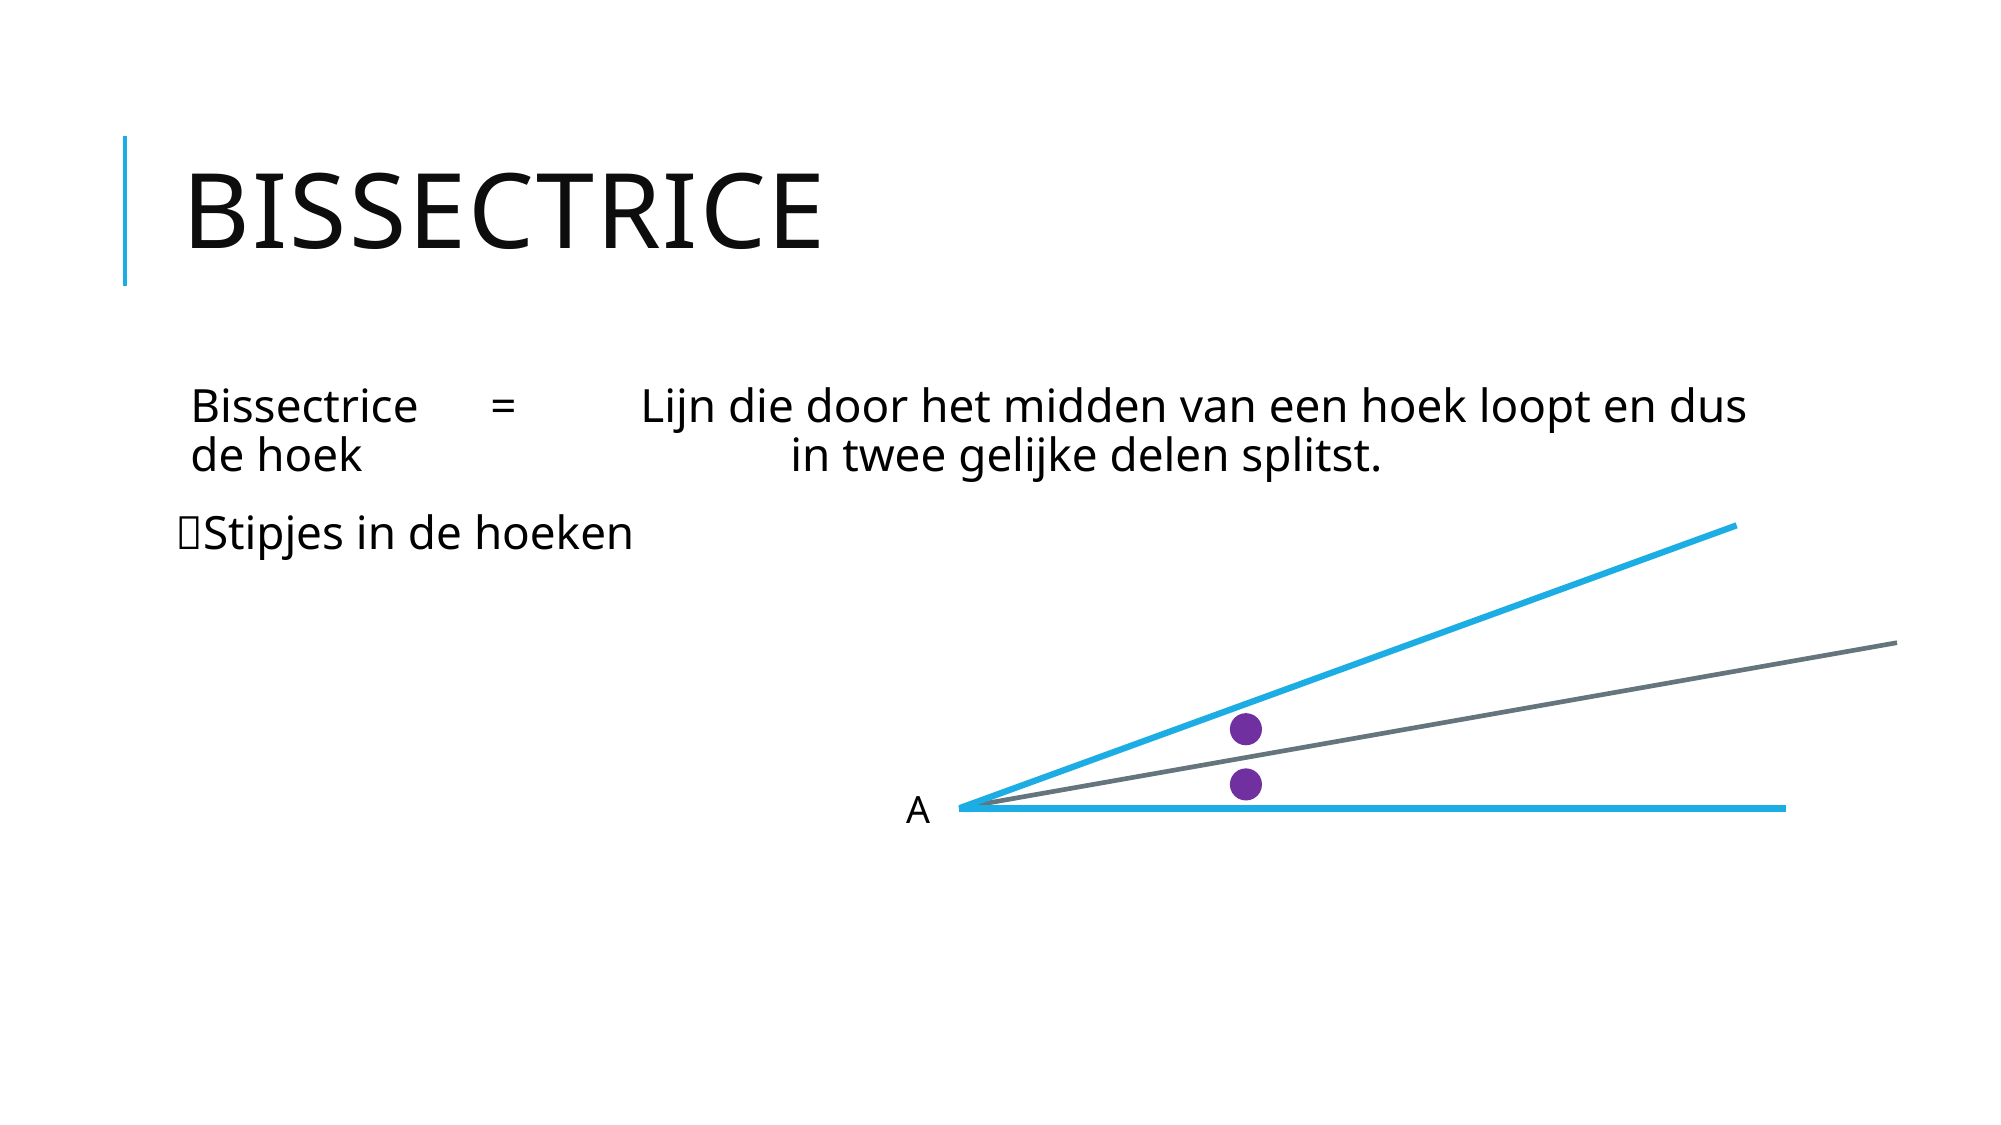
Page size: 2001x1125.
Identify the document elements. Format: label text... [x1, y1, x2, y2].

text_box [1234, 768, 1258, 773]
title Bissectrice [168, 96, 1763, 342]
text_box [1231, 735, 1261, 746]
list Bissectrice = Lijn die door het midden van een hoek loopt en dus de hoek in twee gelijke delen splitst. Stipjes in de hoeken [168, 375, 1763, 1035]
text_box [891, 777, 1786, 839]
text_box [1232, 713, 1260, 721]
